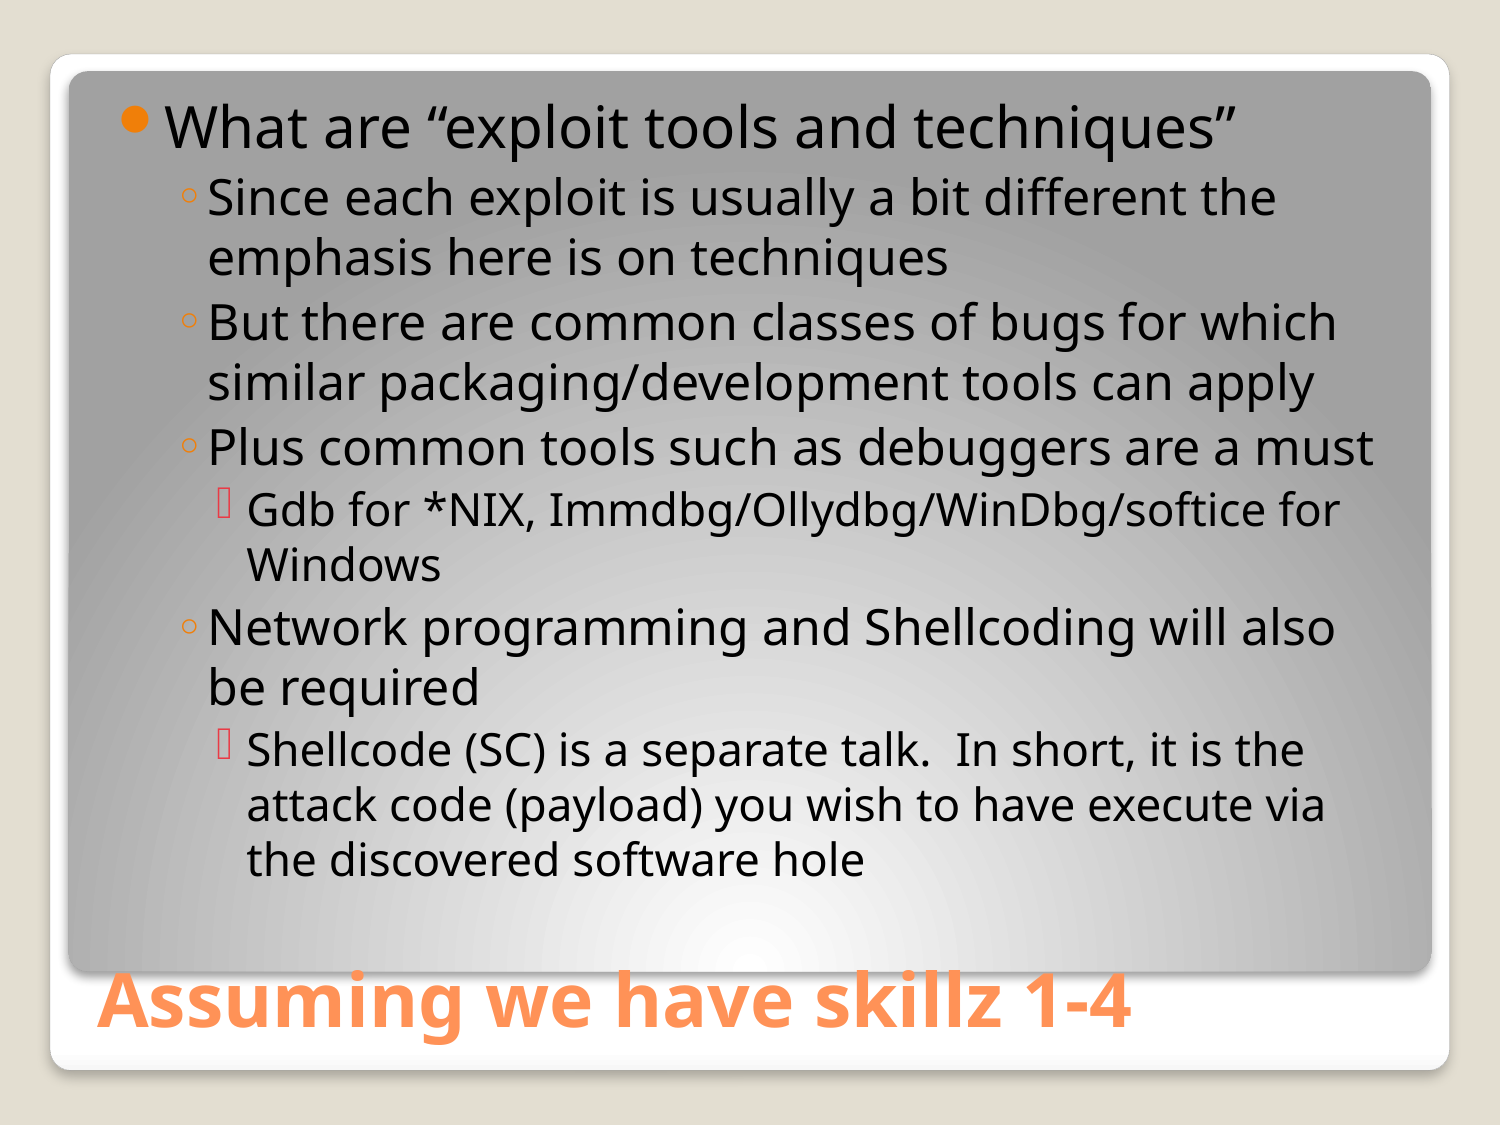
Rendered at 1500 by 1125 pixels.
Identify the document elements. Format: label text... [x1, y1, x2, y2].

title Assuming we have skillz 1-4 [82, 924, 1425, 1050]
list What are “exploit tools and techniques” Since each exploit is usually a bit different the emphasis here is on techniques But there are common classes of bugs for which similar packaging/development tools can apply Plus common tools such as debuggers are a must Gdb for *NIX, Immdbg/Ollydbg/WinDbg/softice for Windows Network programming and Shellcoding will also be required Shellcode (SC) is a separate talk. In short, it is the attack code (payload) you wish to have execute via the discovered software hole [87, 75, 1393, 975]
